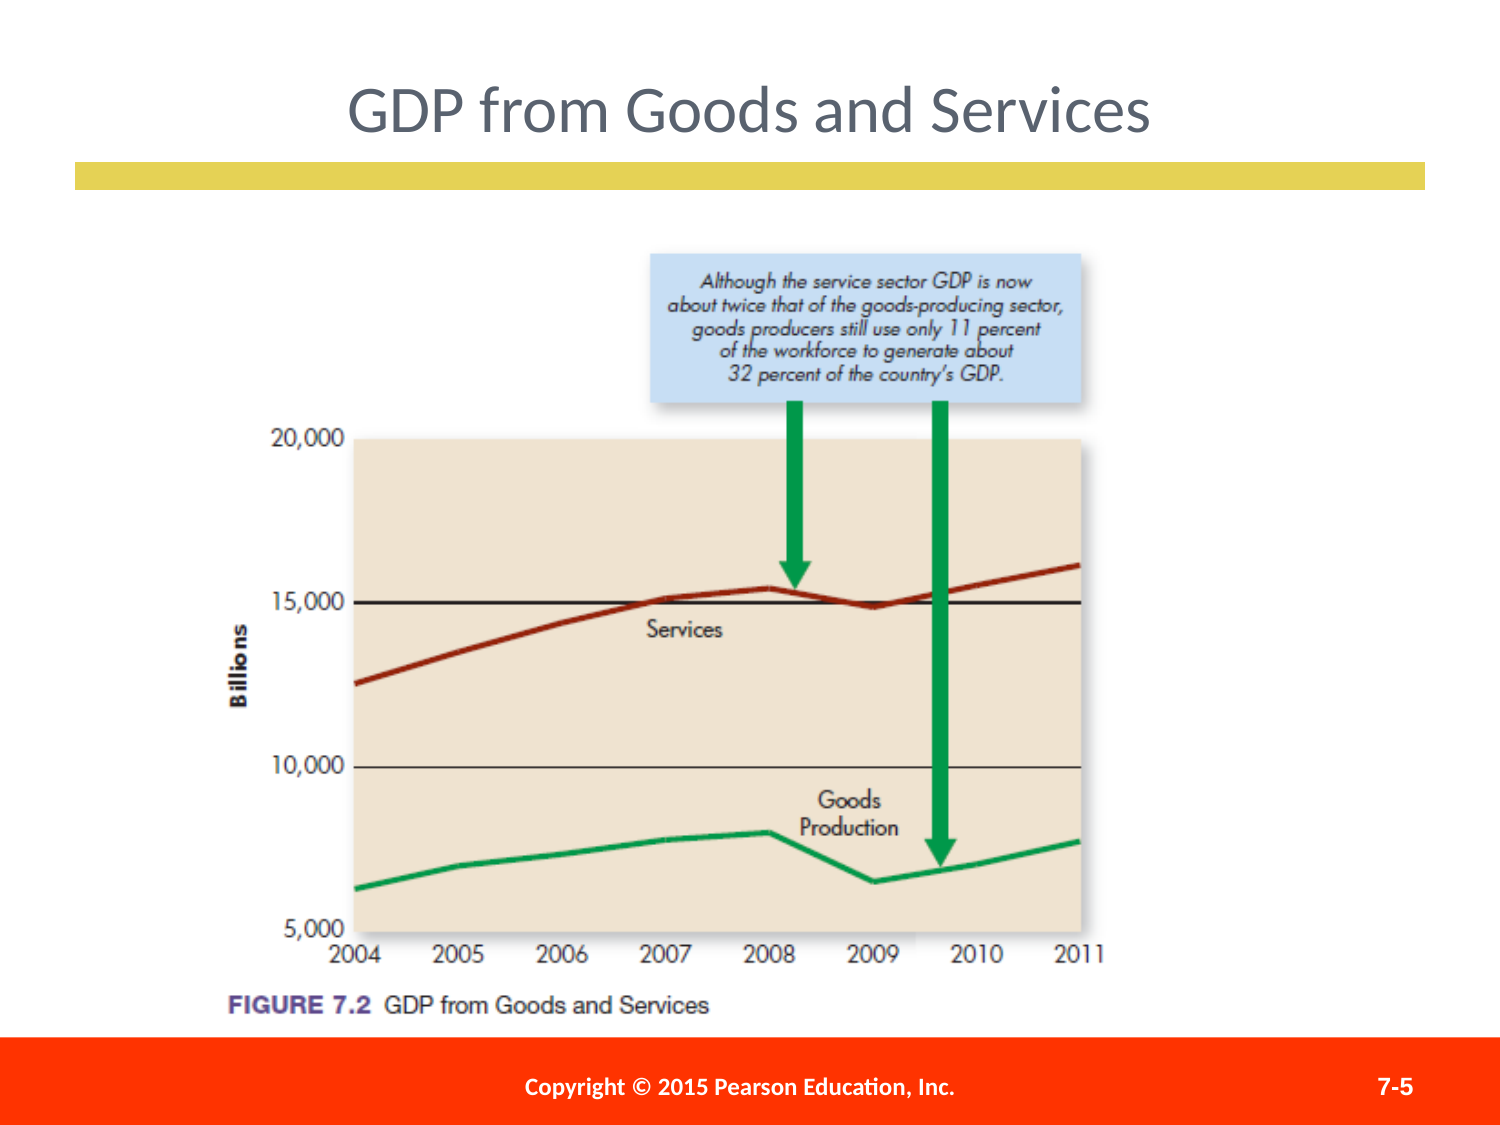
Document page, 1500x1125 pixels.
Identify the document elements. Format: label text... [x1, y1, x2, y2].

title GDP from Goods and Services [74, 12, 1426, 201]
picture [224, 213, 1147, 1025]
